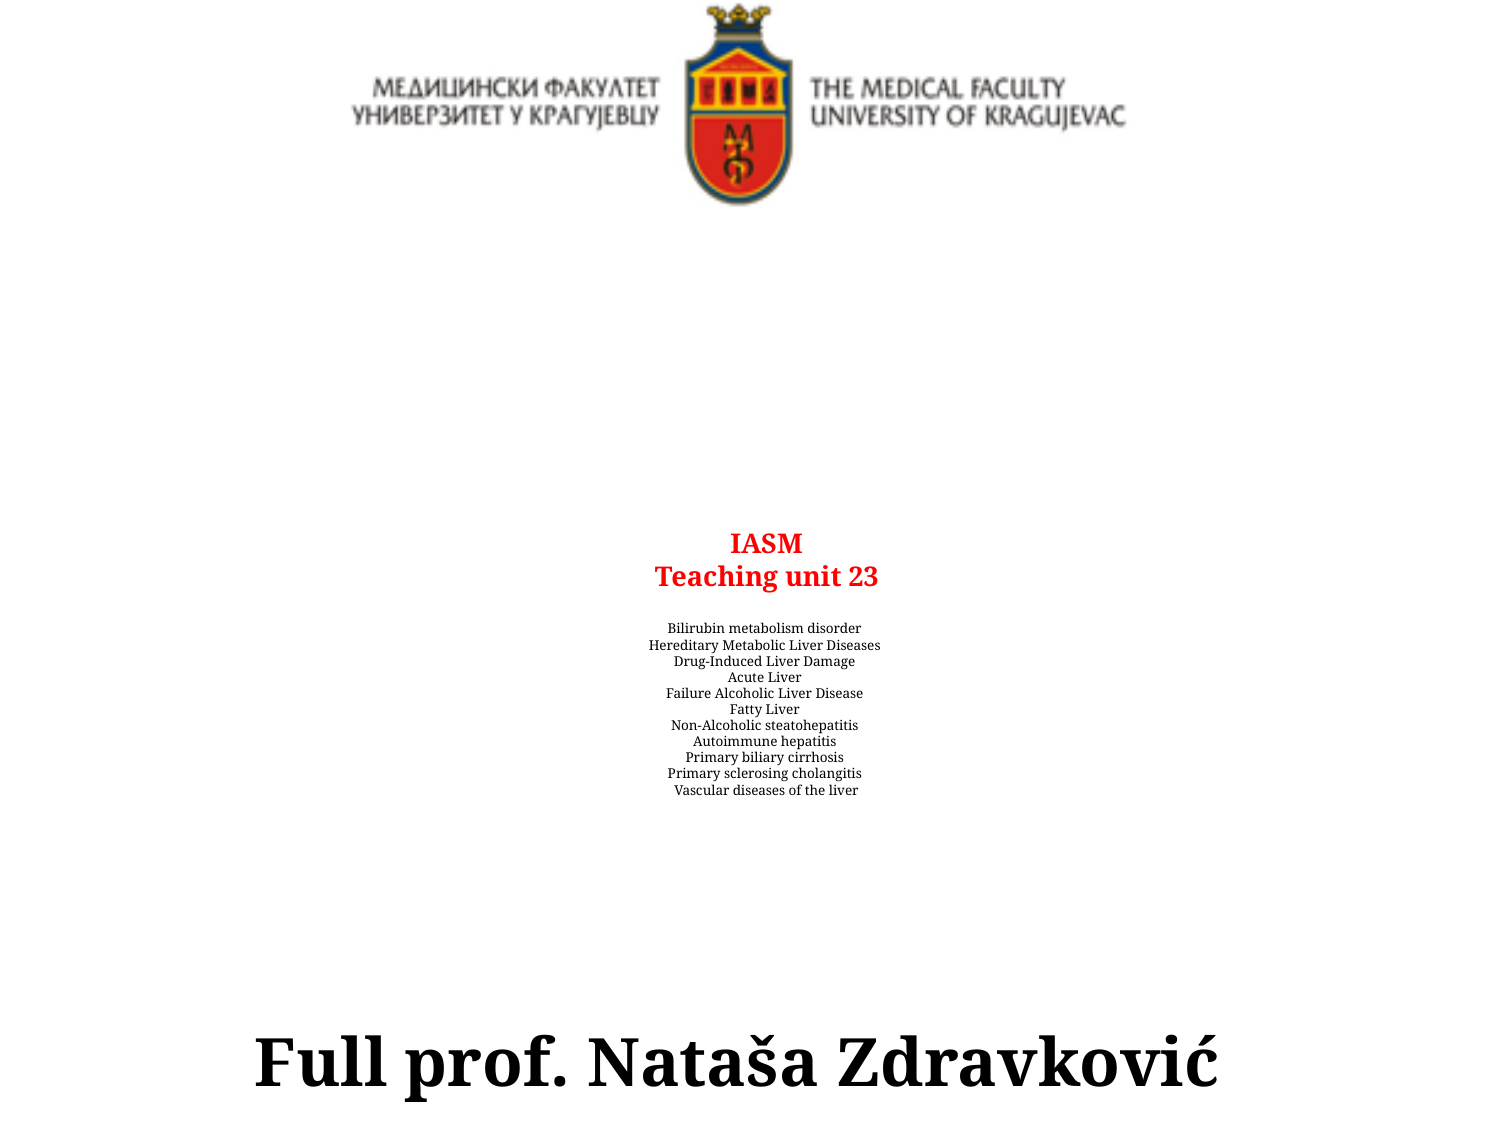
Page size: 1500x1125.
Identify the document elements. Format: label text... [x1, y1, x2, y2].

subtitle Full prof. Nataša Zdravković [212, 1012, 1263, 1125]
picture [199, 0, 1341, 238]
title IASM Teaching unit 23 Bilirubin metabolism disorder Hereditary Metabolic Liver Diseases Drug-Induced Liver Damage Acute Liver Failure Alcoholic Liver Disease Fatty Liver Non-Alcoholic steatohepatitis Autoimmune hepatitis Primary biliary cirrhosis Primary sclerosing cholangitis Vascular diseases of the liver [22, 487, 1500, 867]
